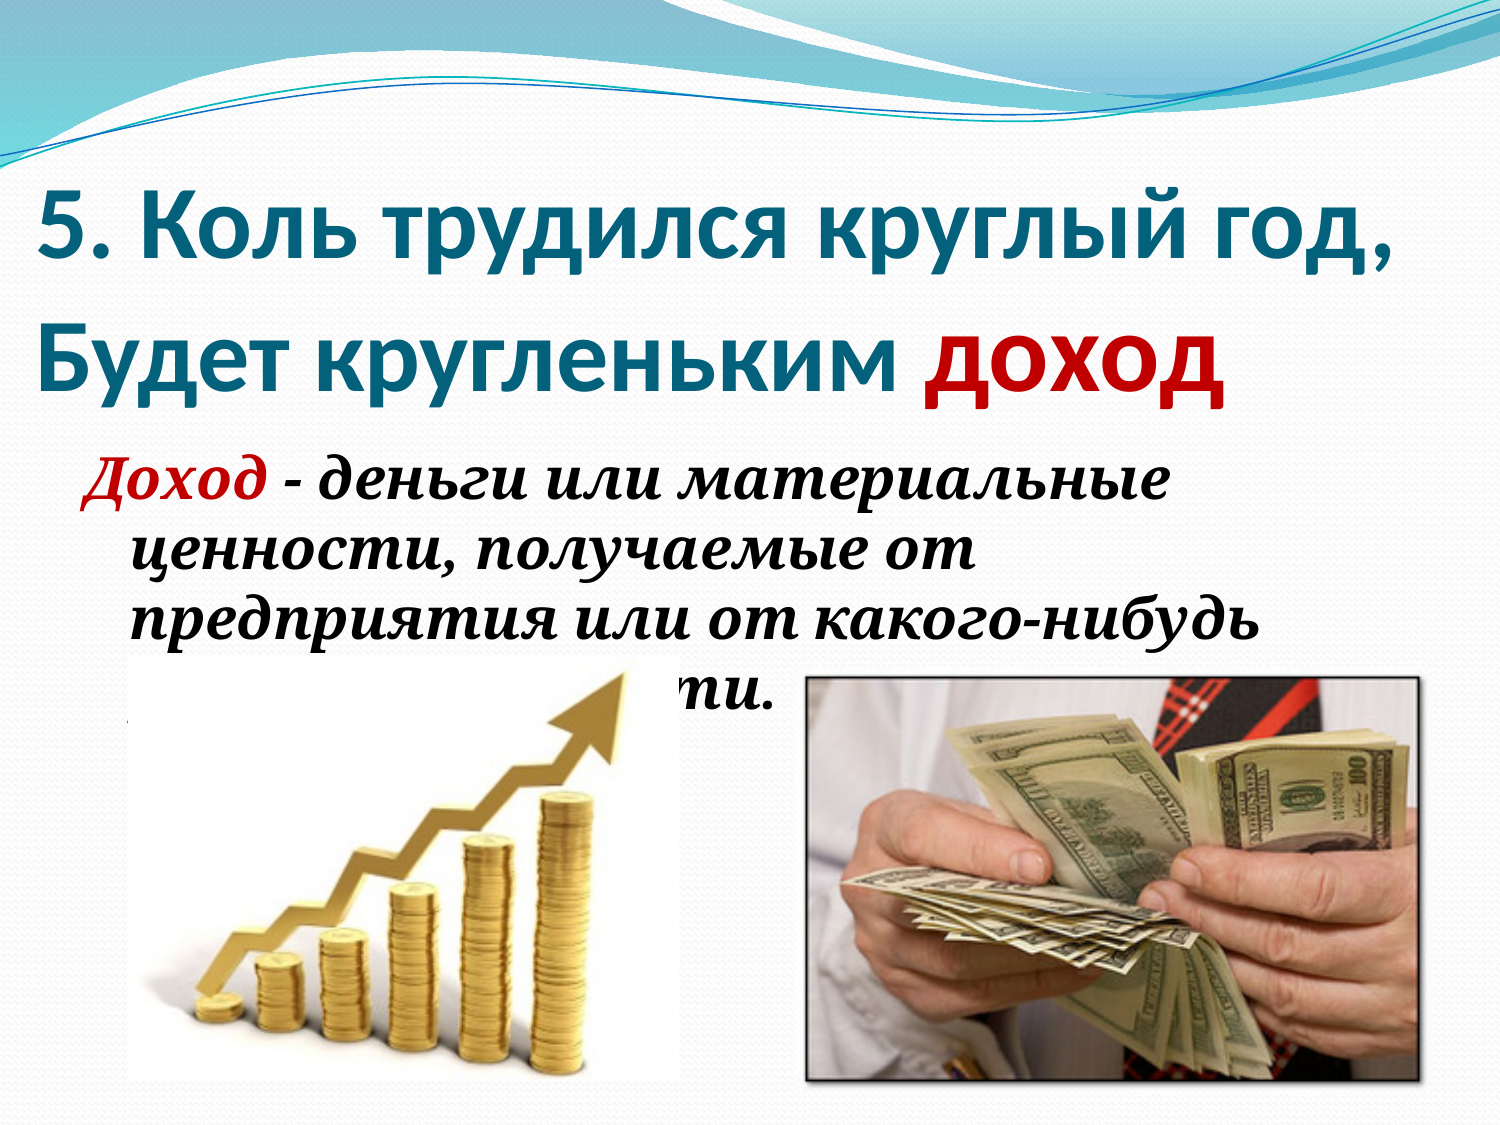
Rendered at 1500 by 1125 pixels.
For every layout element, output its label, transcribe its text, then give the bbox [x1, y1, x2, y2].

title 5. Коль трудился круглый год, Будет кругленьким доход [34, 115, 1426, 540]
list Доход - деньги или материальные ценности, получаемые от предприятия или от какого-нибудь рода деятельности. [70, 433, 1426, 1038]
picture [796, 667, 1430, 1092]
picture [128, 655, 680, 1079]
